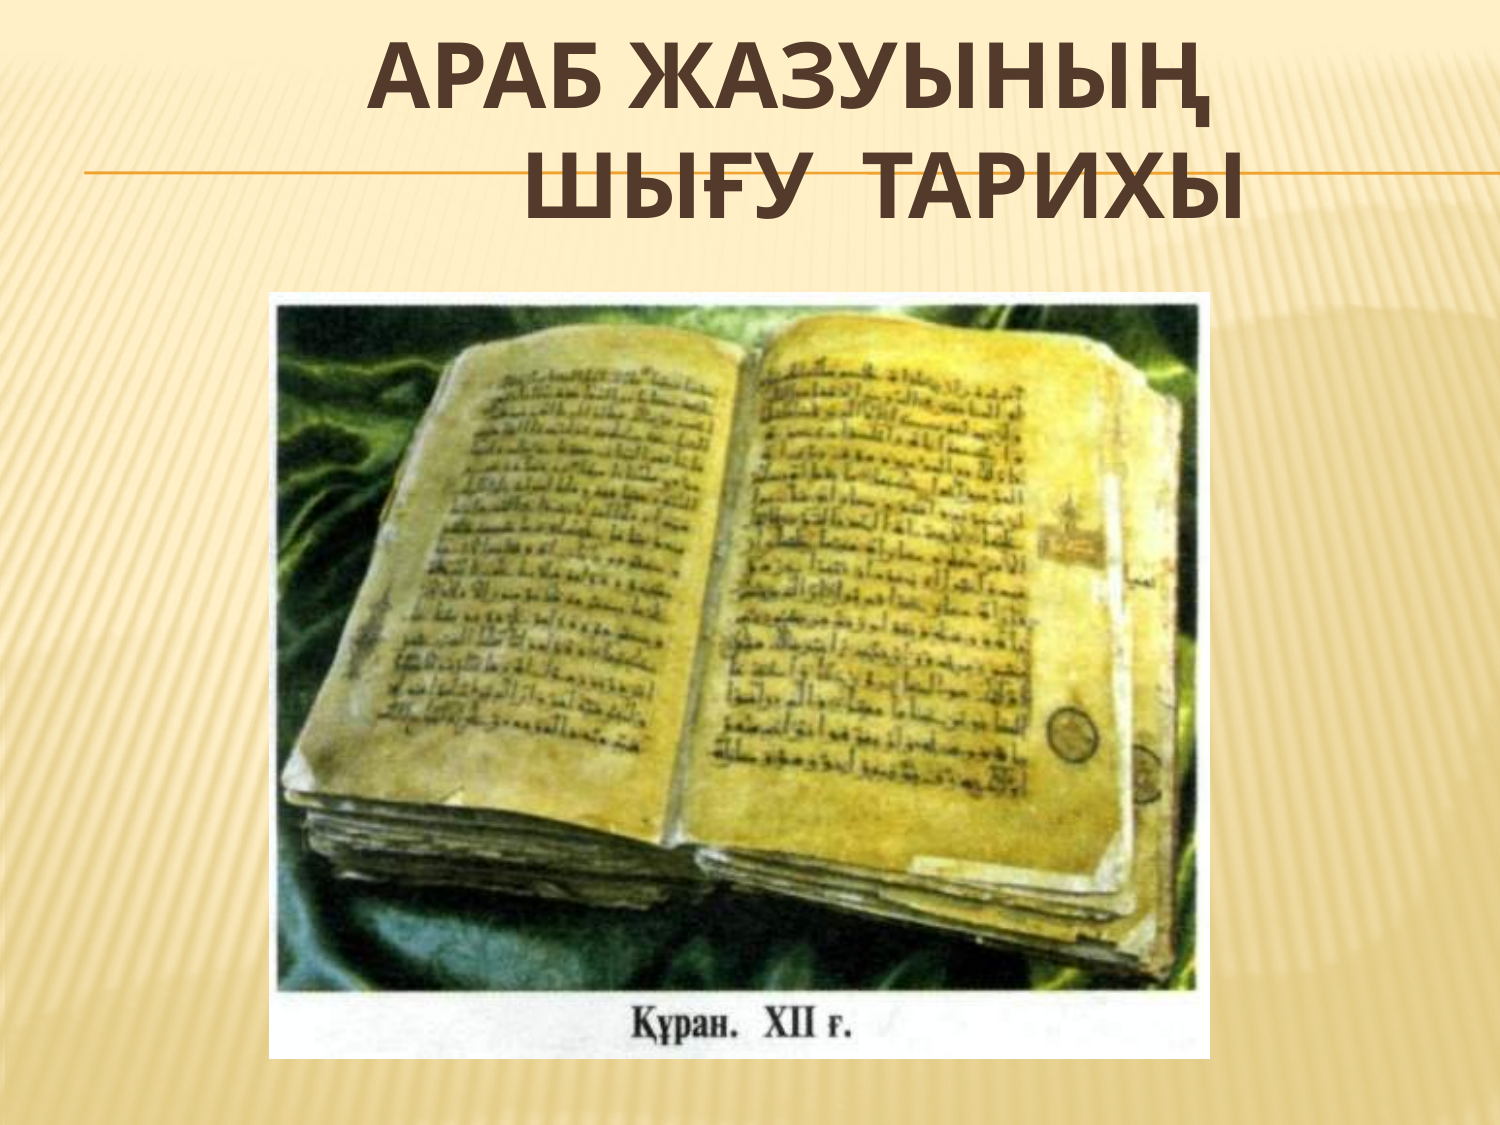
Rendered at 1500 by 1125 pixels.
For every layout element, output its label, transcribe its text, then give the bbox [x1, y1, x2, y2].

title Араб жазуының шығу тарихы [270, 23, 1500, 230]
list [269, 292, 1210, 1059]
